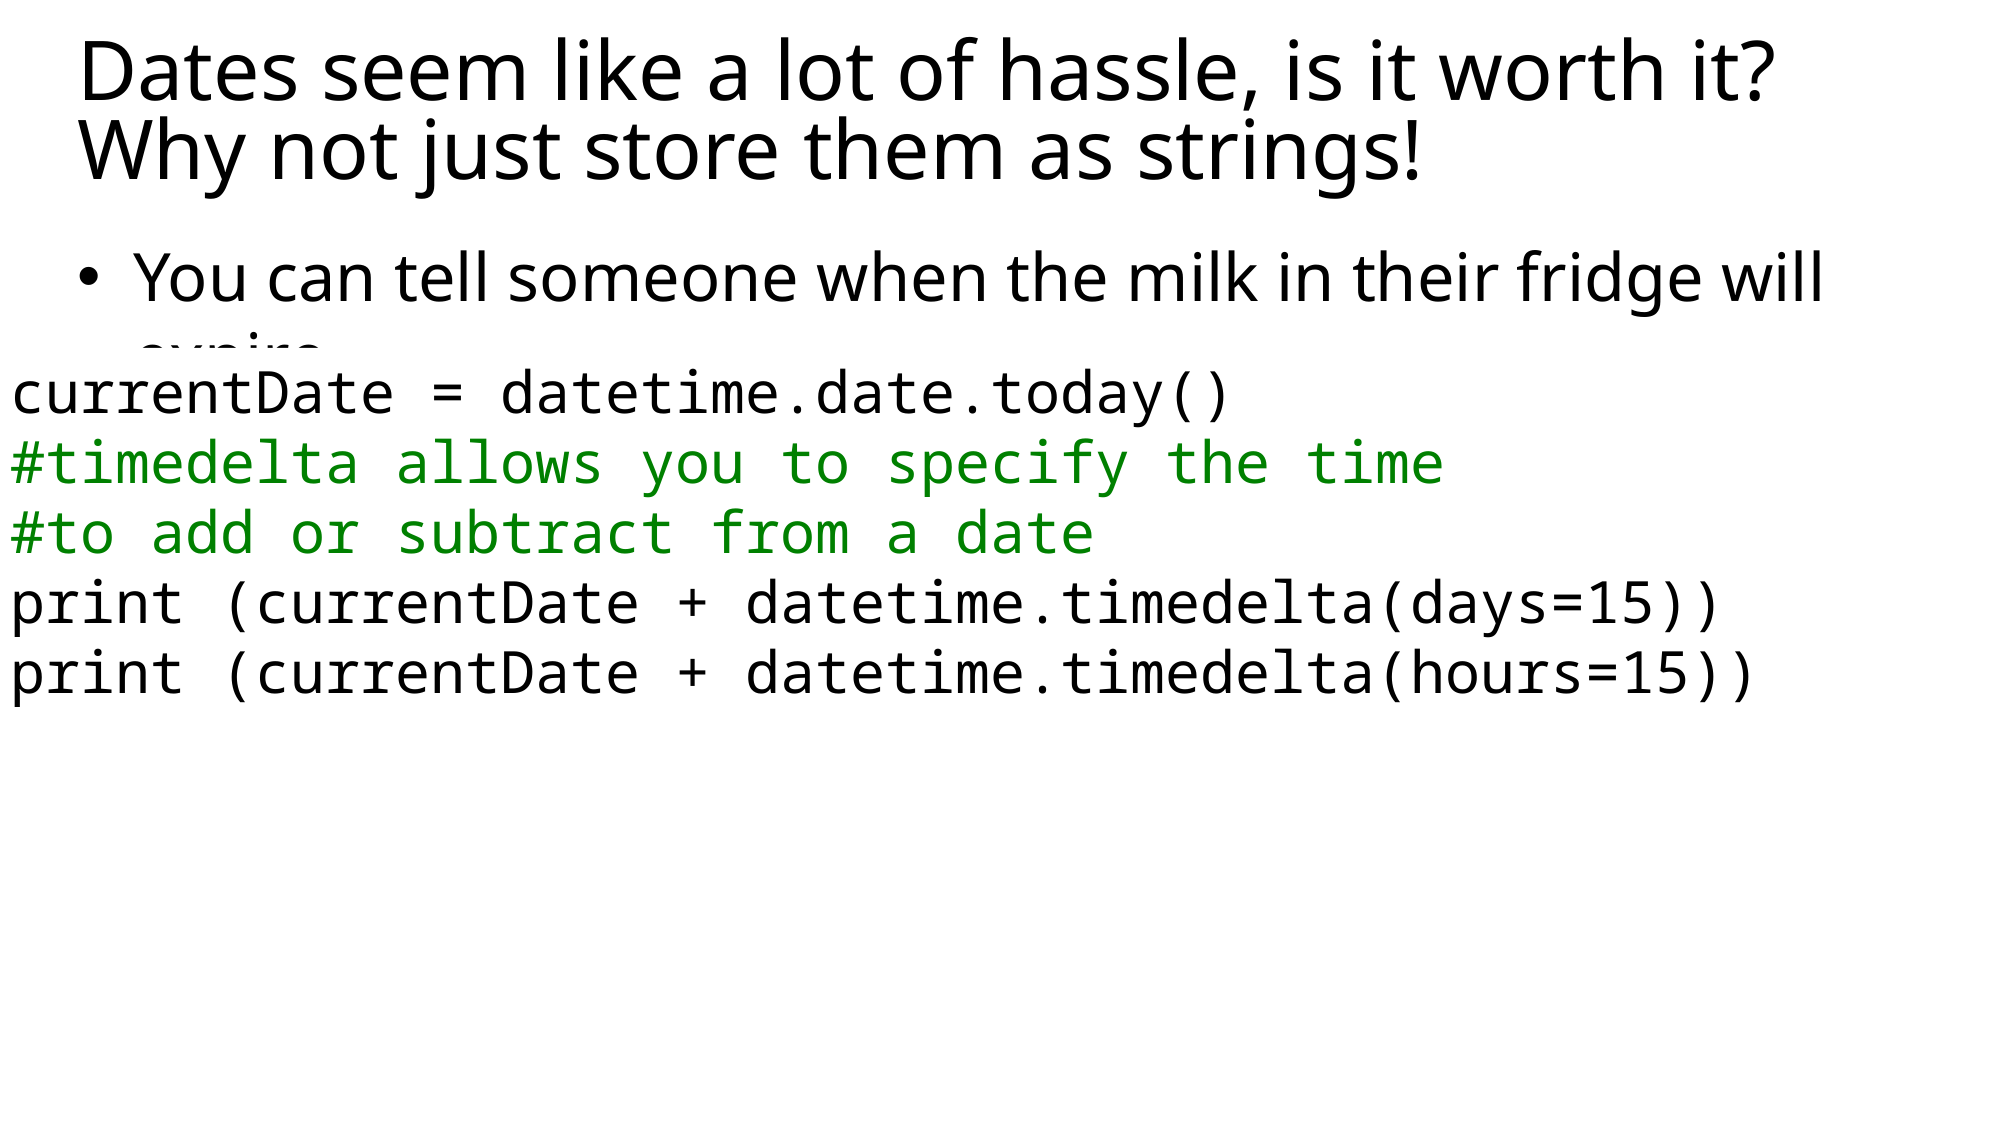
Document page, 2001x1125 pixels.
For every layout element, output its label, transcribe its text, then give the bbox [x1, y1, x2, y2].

title Dates seem like a lot of hassle, is it worth it? Why not just store them as strings! [62, 29, 1953, 205]
list You can tell someone when the milk in their fridge will expire [62, 227, 1953, 1096]
text_box currentDate = datetime.date.today() #timedelta allows you to specify the time #to add or subtract from a date print (currentDate + datetime.timedelta(days=15)) print (currentDate + datetime.timedelta(hours=15)) [0, 347, 1776, 713]
